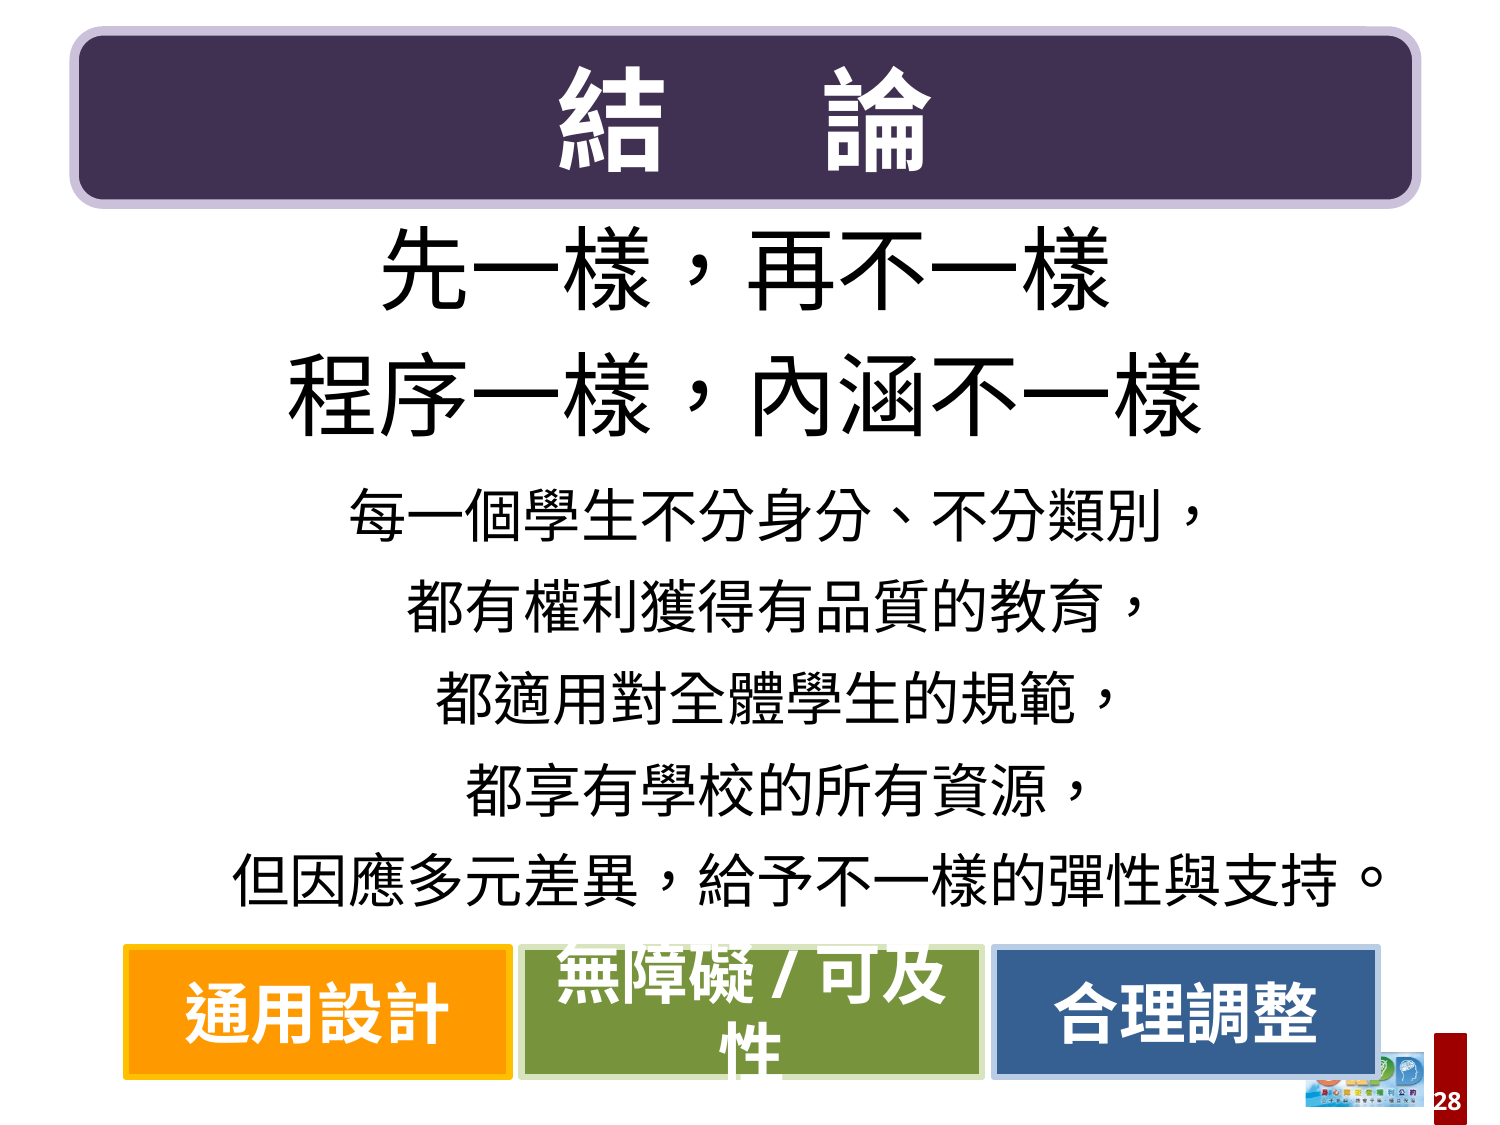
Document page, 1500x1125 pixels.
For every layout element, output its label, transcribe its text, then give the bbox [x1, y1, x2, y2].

text_box 結 論 [72, 28, 1419, 207]
text_box 先一樣，再不一樣 [314, 204, 1177, 329]
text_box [125, 946, 1379, 1078]
text_box 每一個學生不分身分、不分類別， 都有權利獲得有品質的教育， 都適用對全體學生的規範， 都享有學校的所有資源， 但因應多元差異，給予不一樣的彈性與支持。 [194, 449, 1376, 923]
picture [1305, 1052, 1424, 1107]
text_box 程序一樣，內涵不一樣 [217, 330, 1274, 449]
slide_number 28 [1413, 1076, 1482, 1125]
